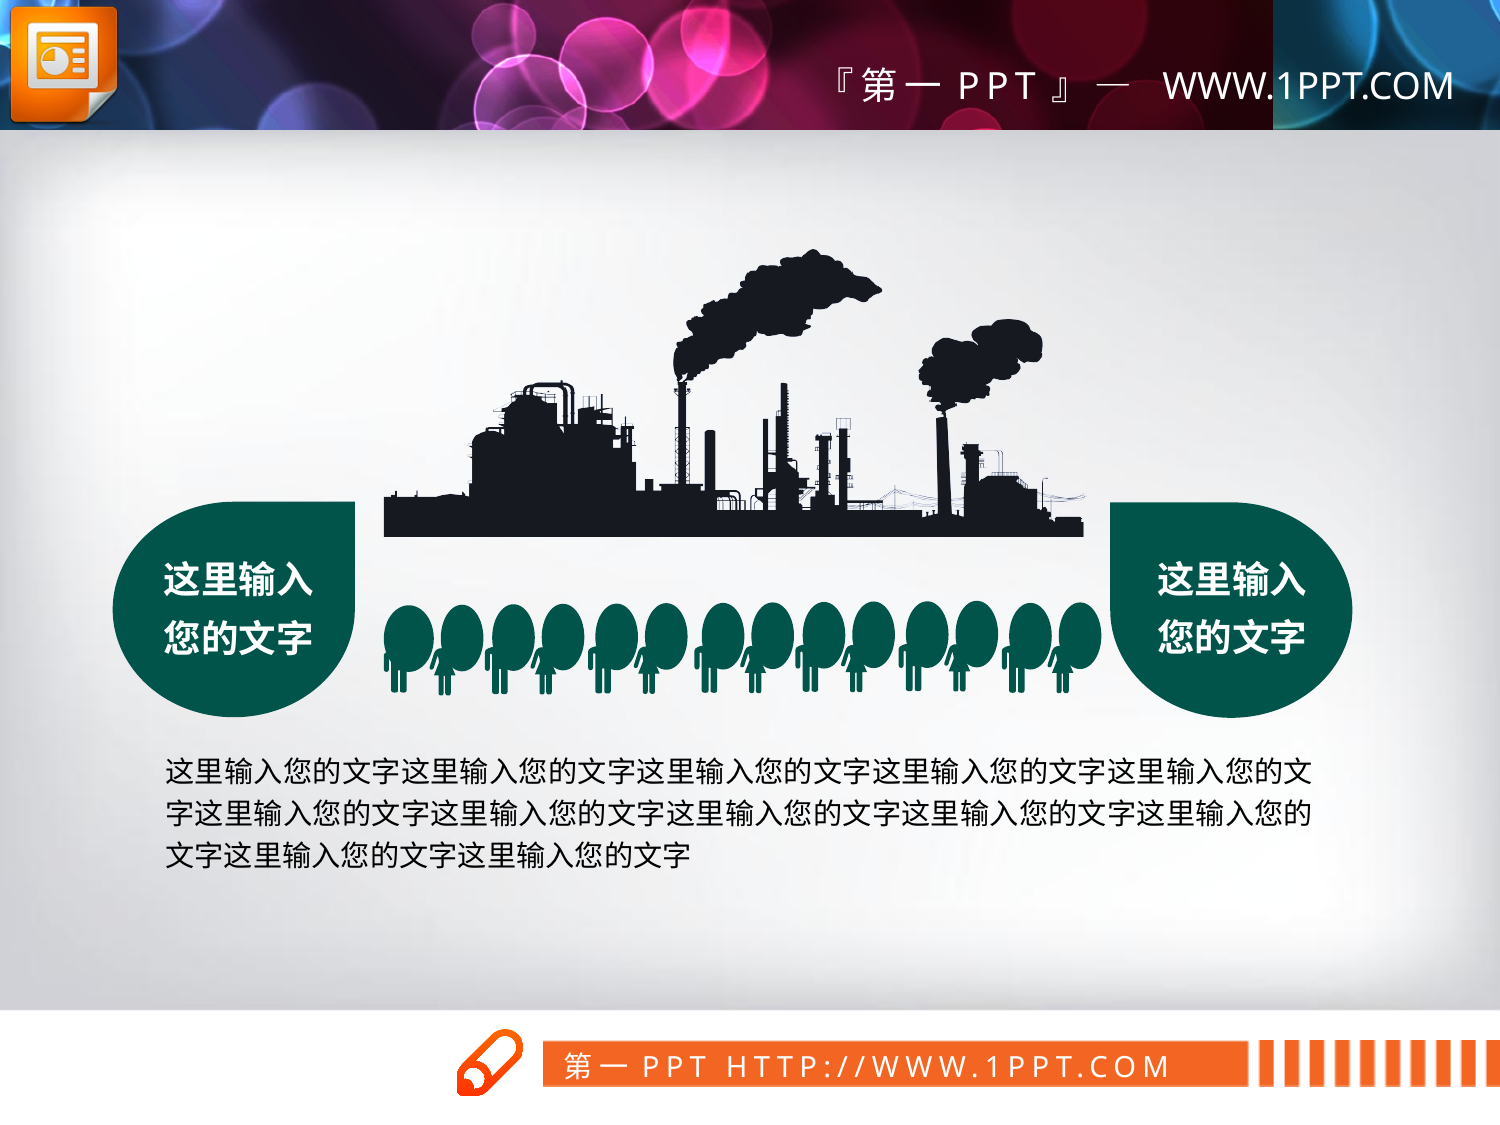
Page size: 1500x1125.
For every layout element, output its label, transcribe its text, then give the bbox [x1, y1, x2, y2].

picture [543, 1040, 1500, 1087]
picture [0, 0, 1500, 1012]
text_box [383, 600, 1102, 696]
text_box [1109, 502, 1353, 719]
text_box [112, 501, 356, 718]
text_box 这里输入您的文字这里输入您的文字这里输入您的文字这里输入您的文字这里输入您的文字这里输入您的文字这里输入您的文字这里输入您的文字这里输入您的文字这里输入您的文字这里输入您的文字这里输入您的文字 [150, 739, 1329, 880]
